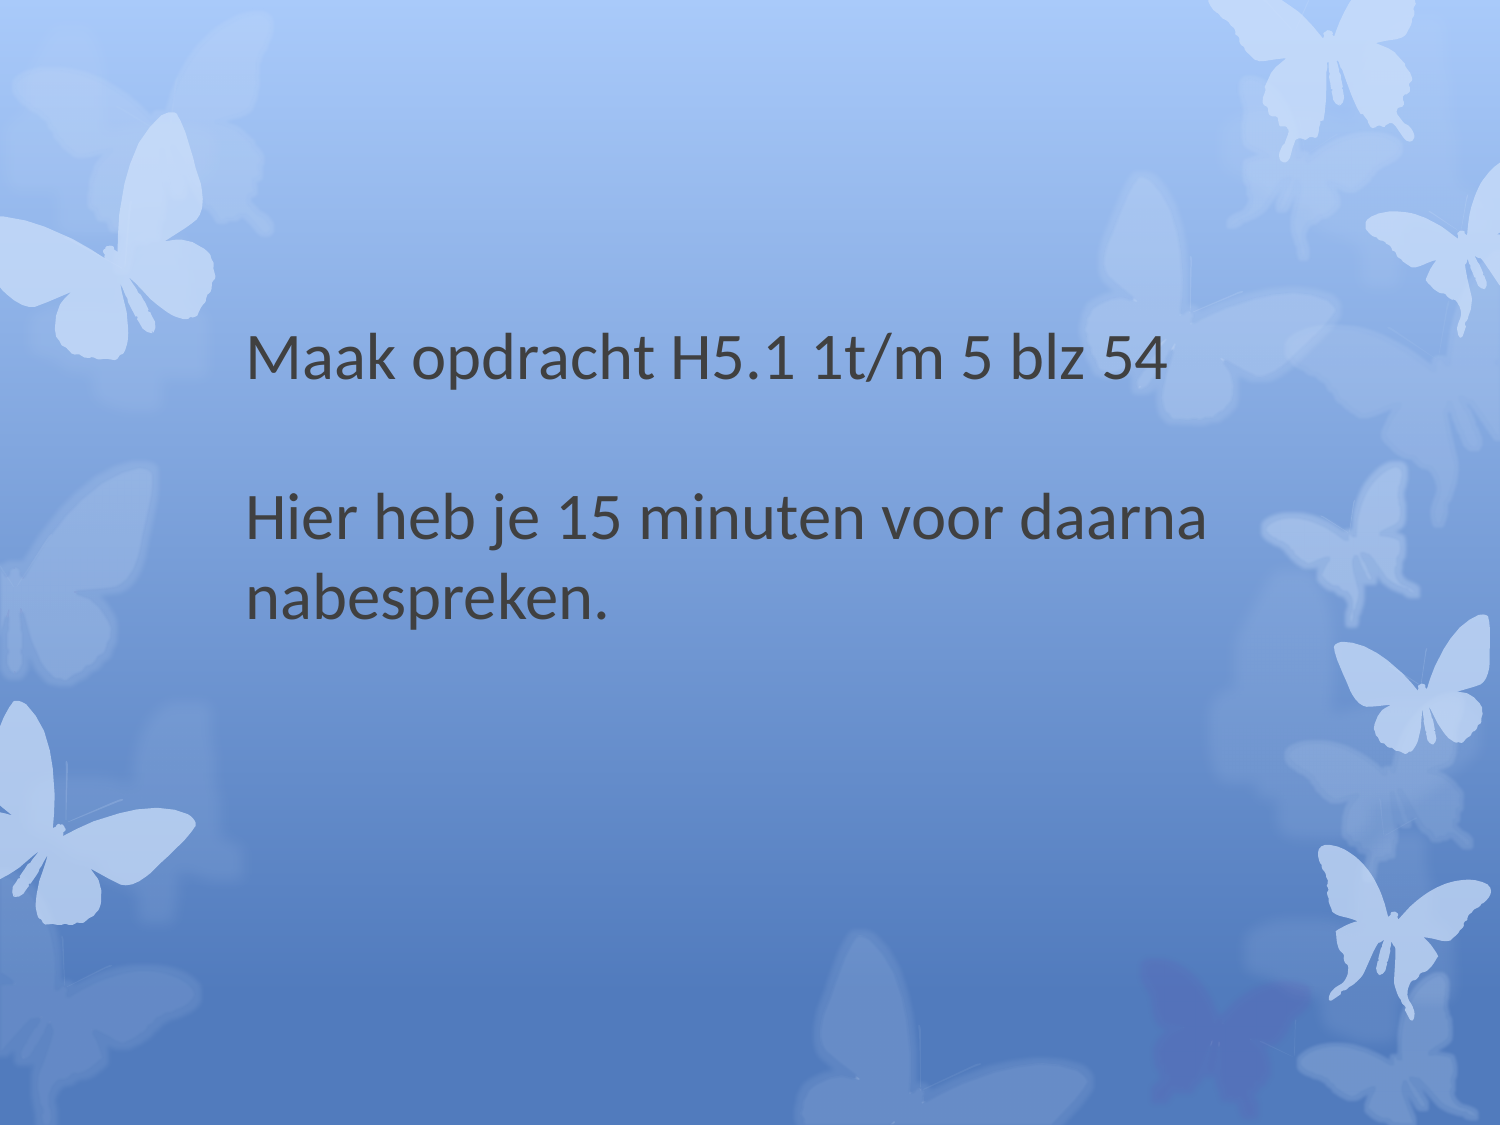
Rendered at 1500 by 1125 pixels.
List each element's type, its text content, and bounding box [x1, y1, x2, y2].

title Maak opdracht H5.1 1t/m 5 blz 54 Hier heb je 15 minuten voor daarna nabespreken. [230, 397, 1400, 549]
